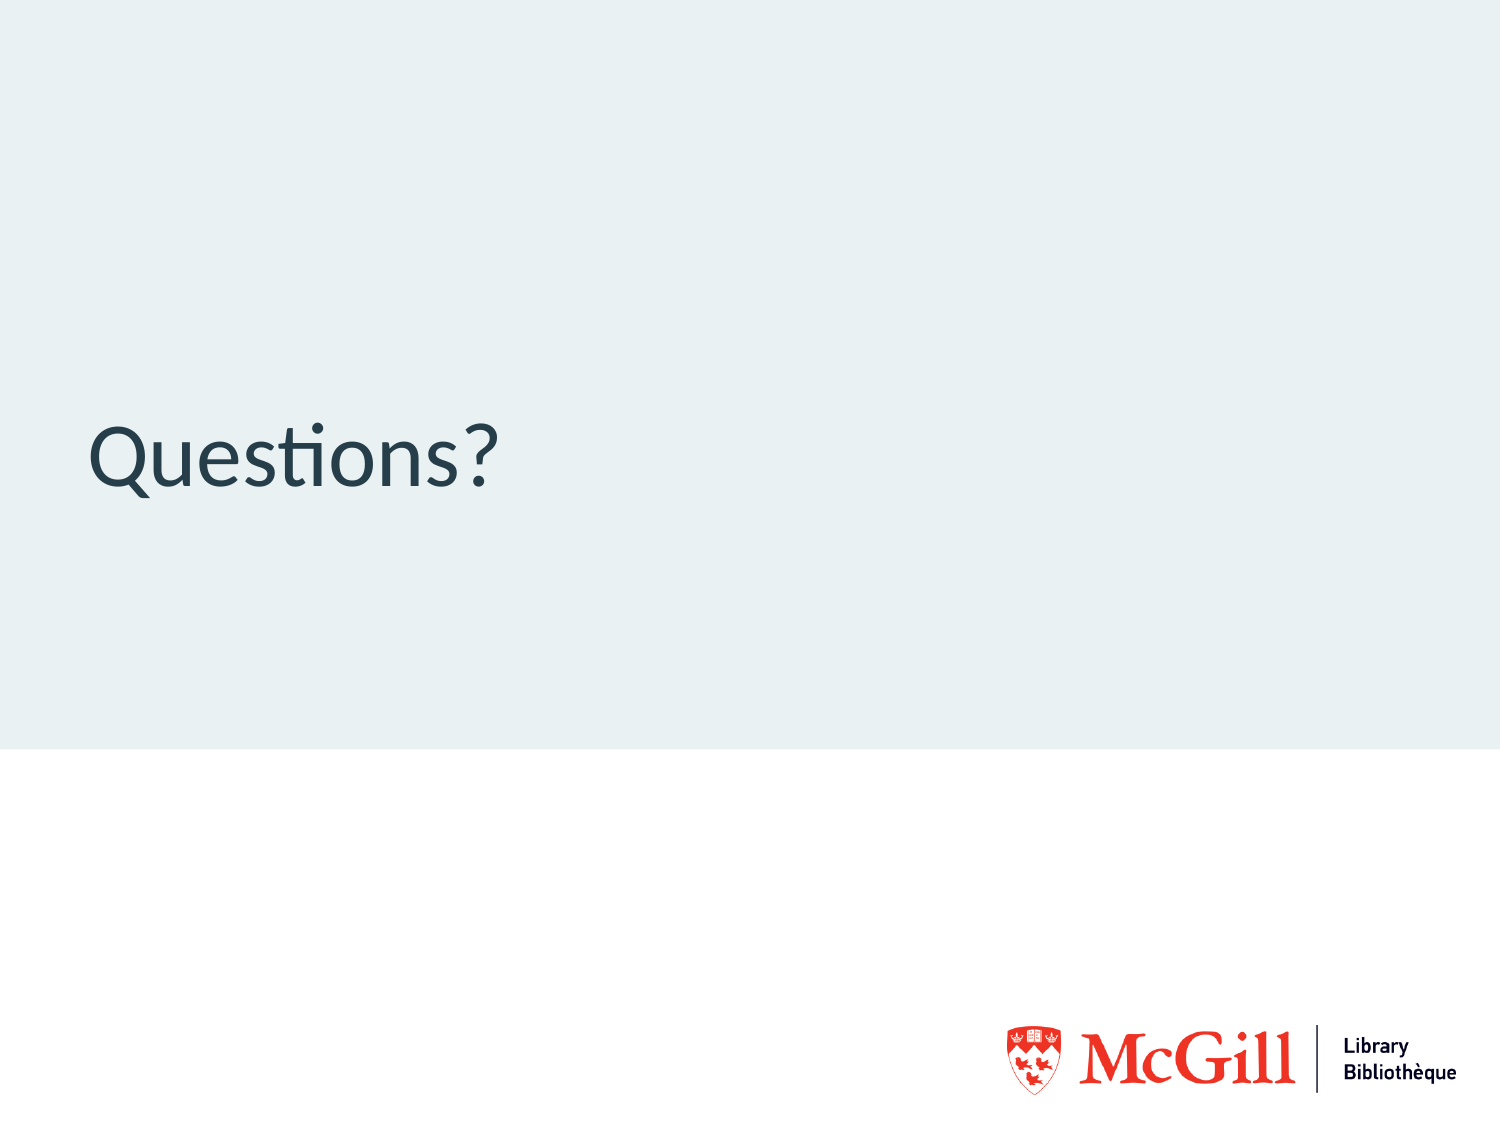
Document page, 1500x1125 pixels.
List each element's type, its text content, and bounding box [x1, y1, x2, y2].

picture [1007, 1025, 1456, 1095]
title Questions? [86, 311, 1413, 587]
